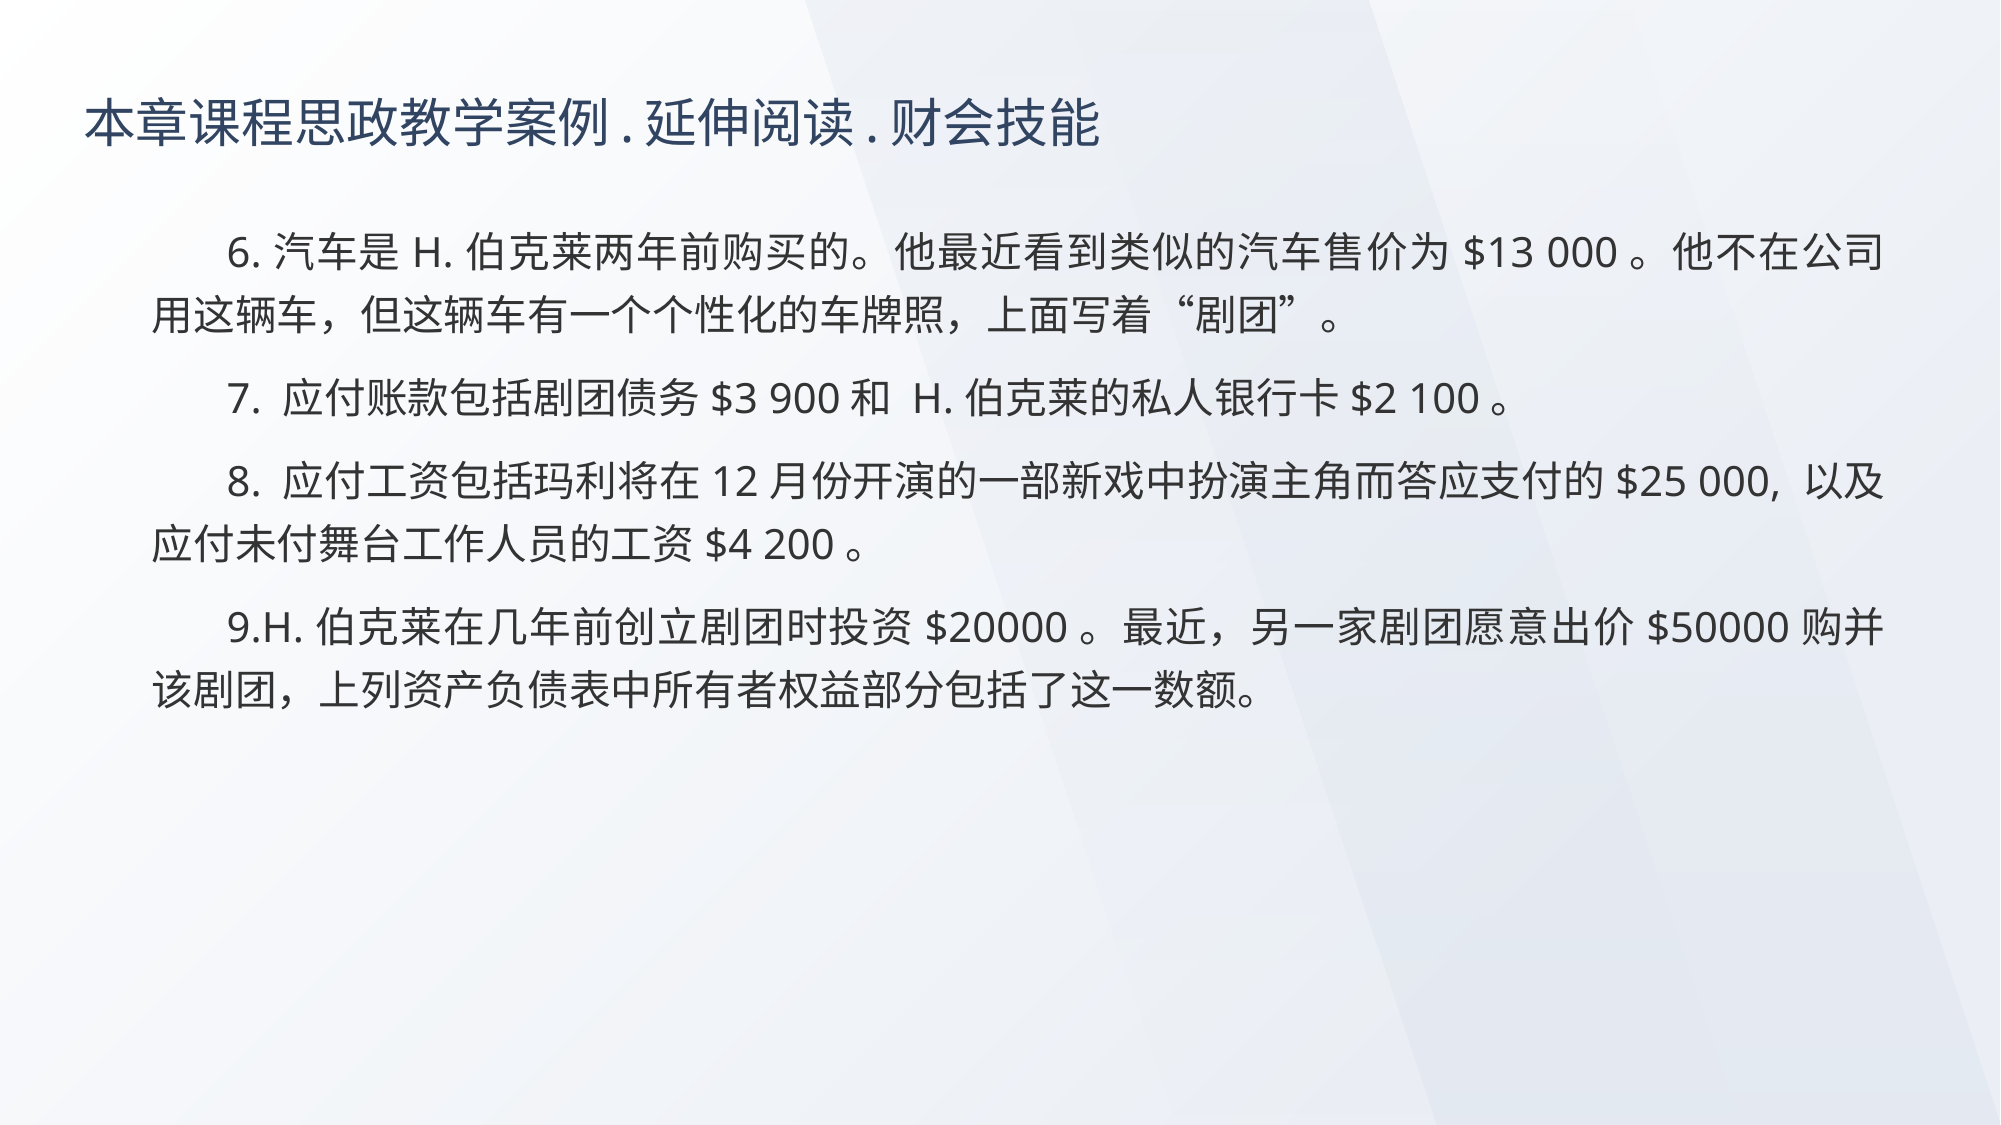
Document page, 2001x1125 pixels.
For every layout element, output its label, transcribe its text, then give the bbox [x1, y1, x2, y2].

title 本章课程思政教学案例.延伸阅读.财会技能 [83, 51, 1243, 153]
list 6.汽车是H.伯克莱两年前购买的。他最近看到类似的汽车售价为$13 000。他不在公司用这辆车，但这辆车有一个个性化的车牌照，上面写着“剧团”。 7. 应付账款包括剧团债务$3 900和 H.伯克莱的私人银行卡$2 100。 8. 应付工资包括玛利将在12月份开演的一部新戏中扮演主角而答应支付的$25 000, 以及应付未付舞台工作人员的工资$4 200。 9.H.伯克莱在几年前创立剧团时投资$20000。最近，另一家剧团愿意出价$50000购并该剧团，上列资产负债表中所有者权益部分包括了这一数额。 [114, 213, 1886, 1013]
